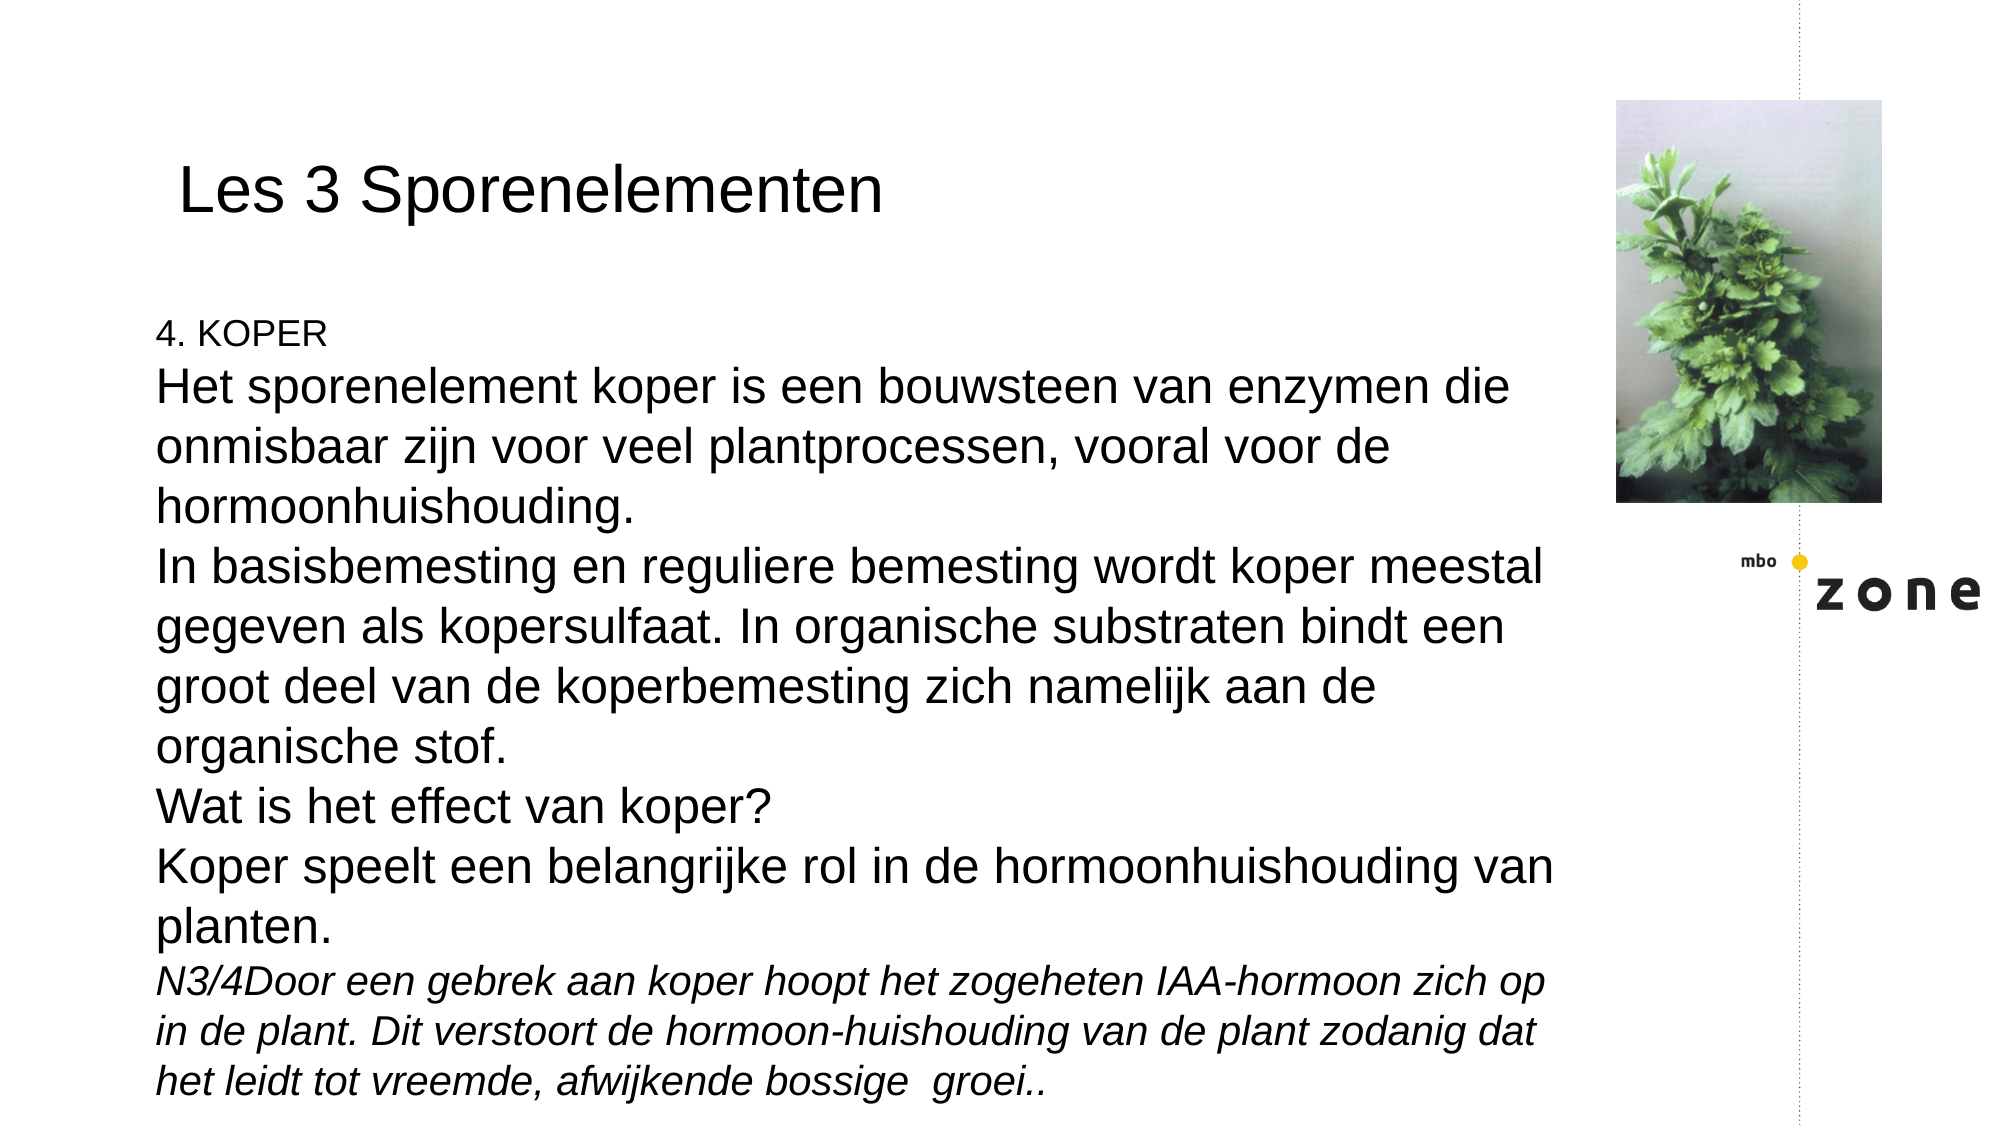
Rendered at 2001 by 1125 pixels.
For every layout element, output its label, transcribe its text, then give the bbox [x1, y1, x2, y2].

picture [1596, 0, 2001, 1125]
text_box 4. KOPER Het sporenelement koper is een bouwsteen van enzymen die onmisbaar zijn voor veel plantprocessen, vooral voor de hormoonhuishouding. In basisbemesting en reguliere bemesting wordt koper meestal gegeven als kopersulfaat. In organische substraten bindt een groot deel van de koperbemesting zich namelijk aan de organische stof. Wat is het effect van koper? Koper speelt een belangrijke rol in de hormoonhuishouding van planten. N3/4Door een gebrek aan koper hoopt het zogeheten IAA-hormoon zich op in de plant. Dit verstoort de hormoon-huishouding van de plant zodanig dat het leidt tot vreemde, afwijkende bossige groei.. . [140, 301, 1596, 1125]
text_box Les 3 Sporenelementen [163, 138, 1616, 234]
